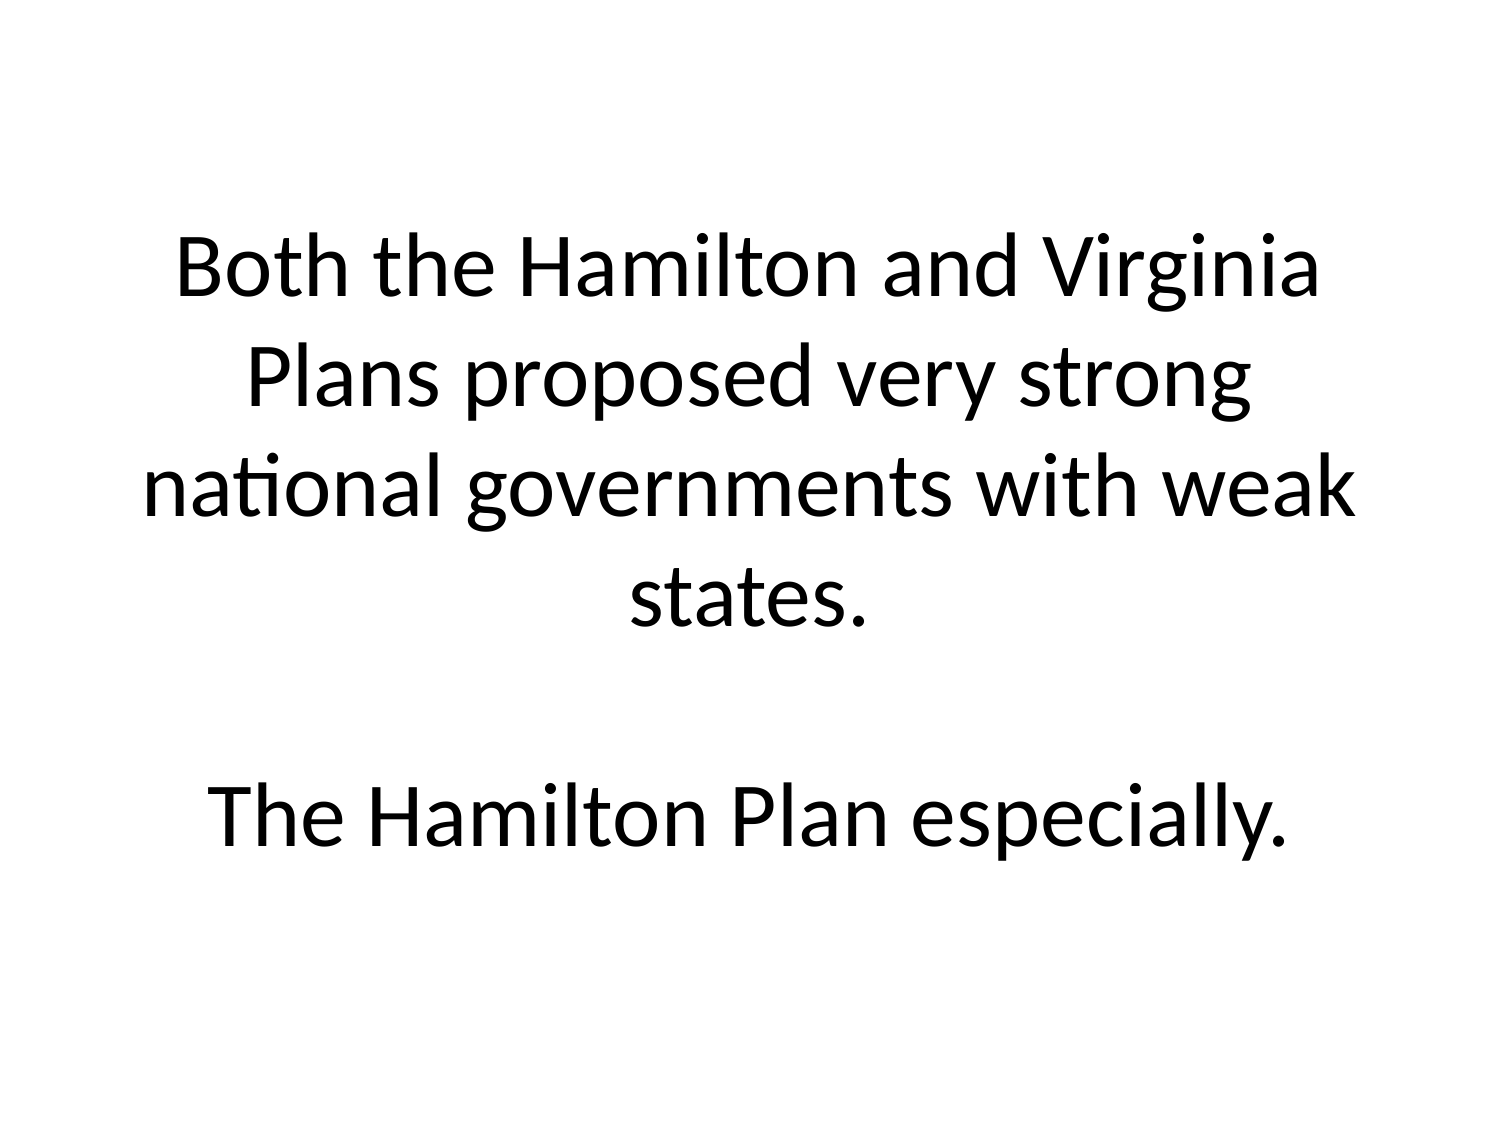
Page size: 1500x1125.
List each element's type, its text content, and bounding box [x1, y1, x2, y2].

title Both the Hamilton and Virginia Plans proposed very strong national governments with weak states. The Hamilton Plan especially. [75, 45, 1425, 1025]
